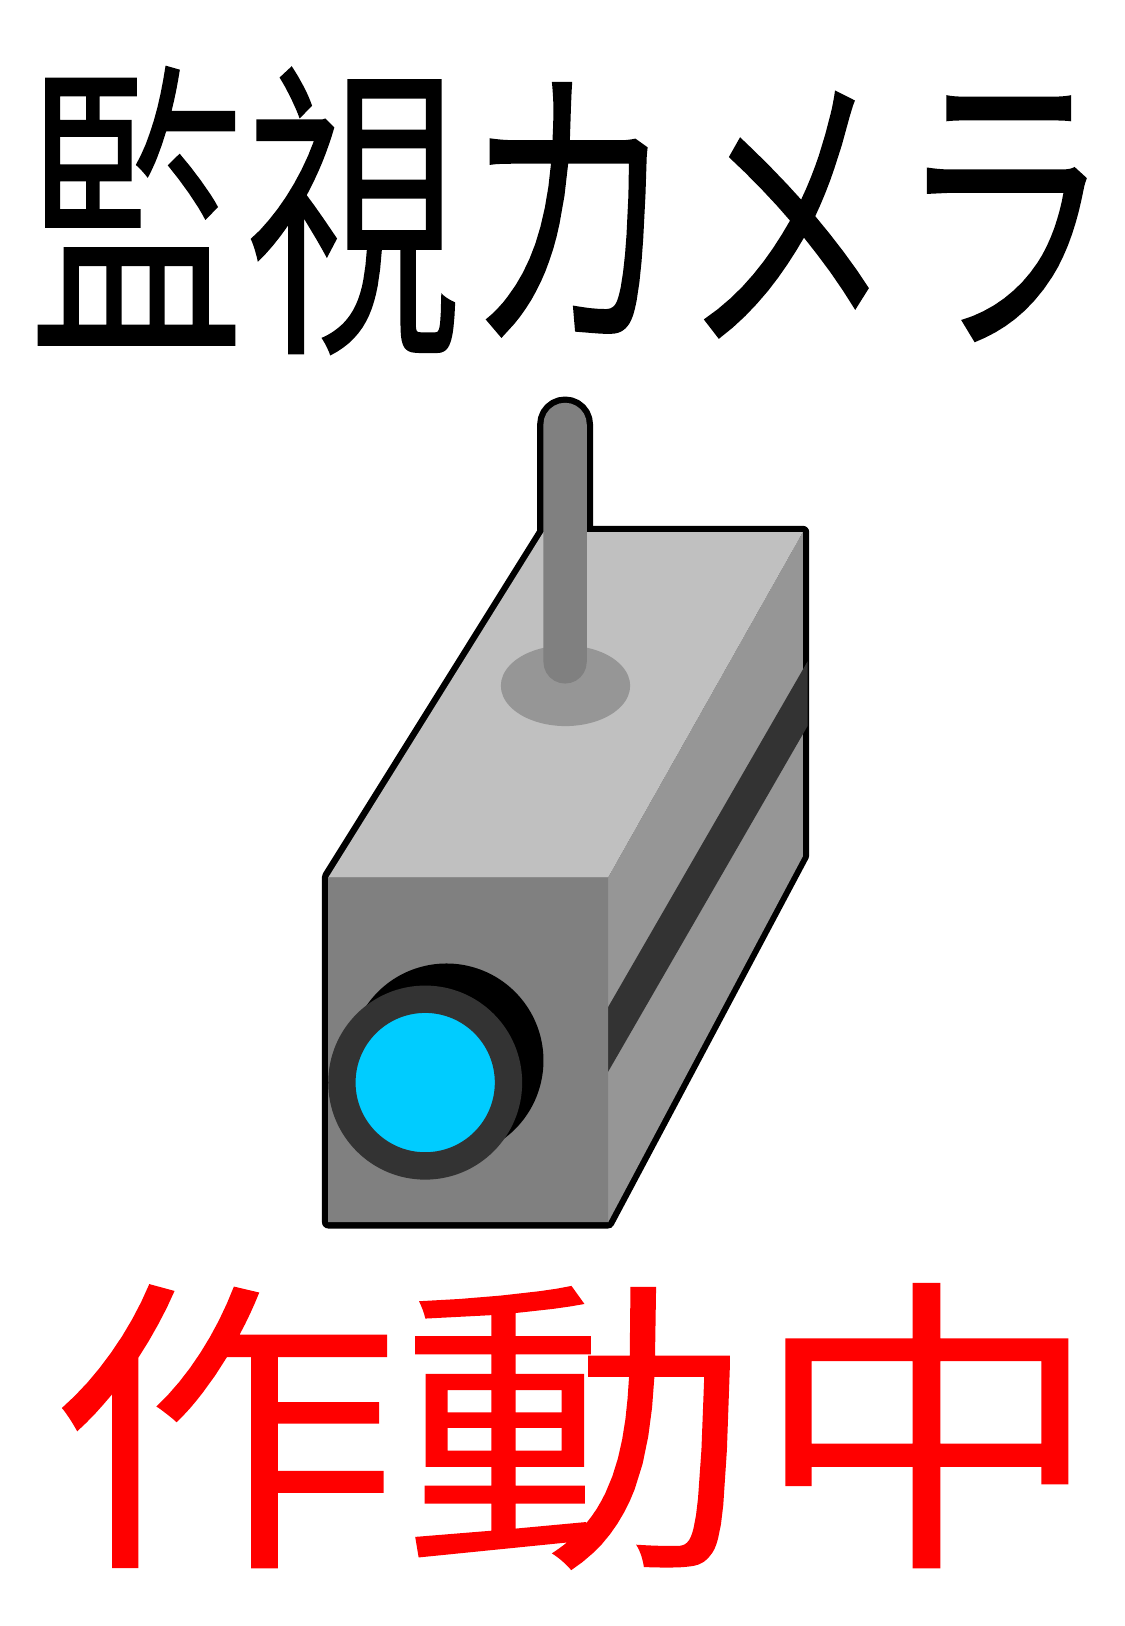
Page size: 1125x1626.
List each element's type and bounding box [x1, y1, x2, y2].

text_box [327, 402, 808, 1223]
